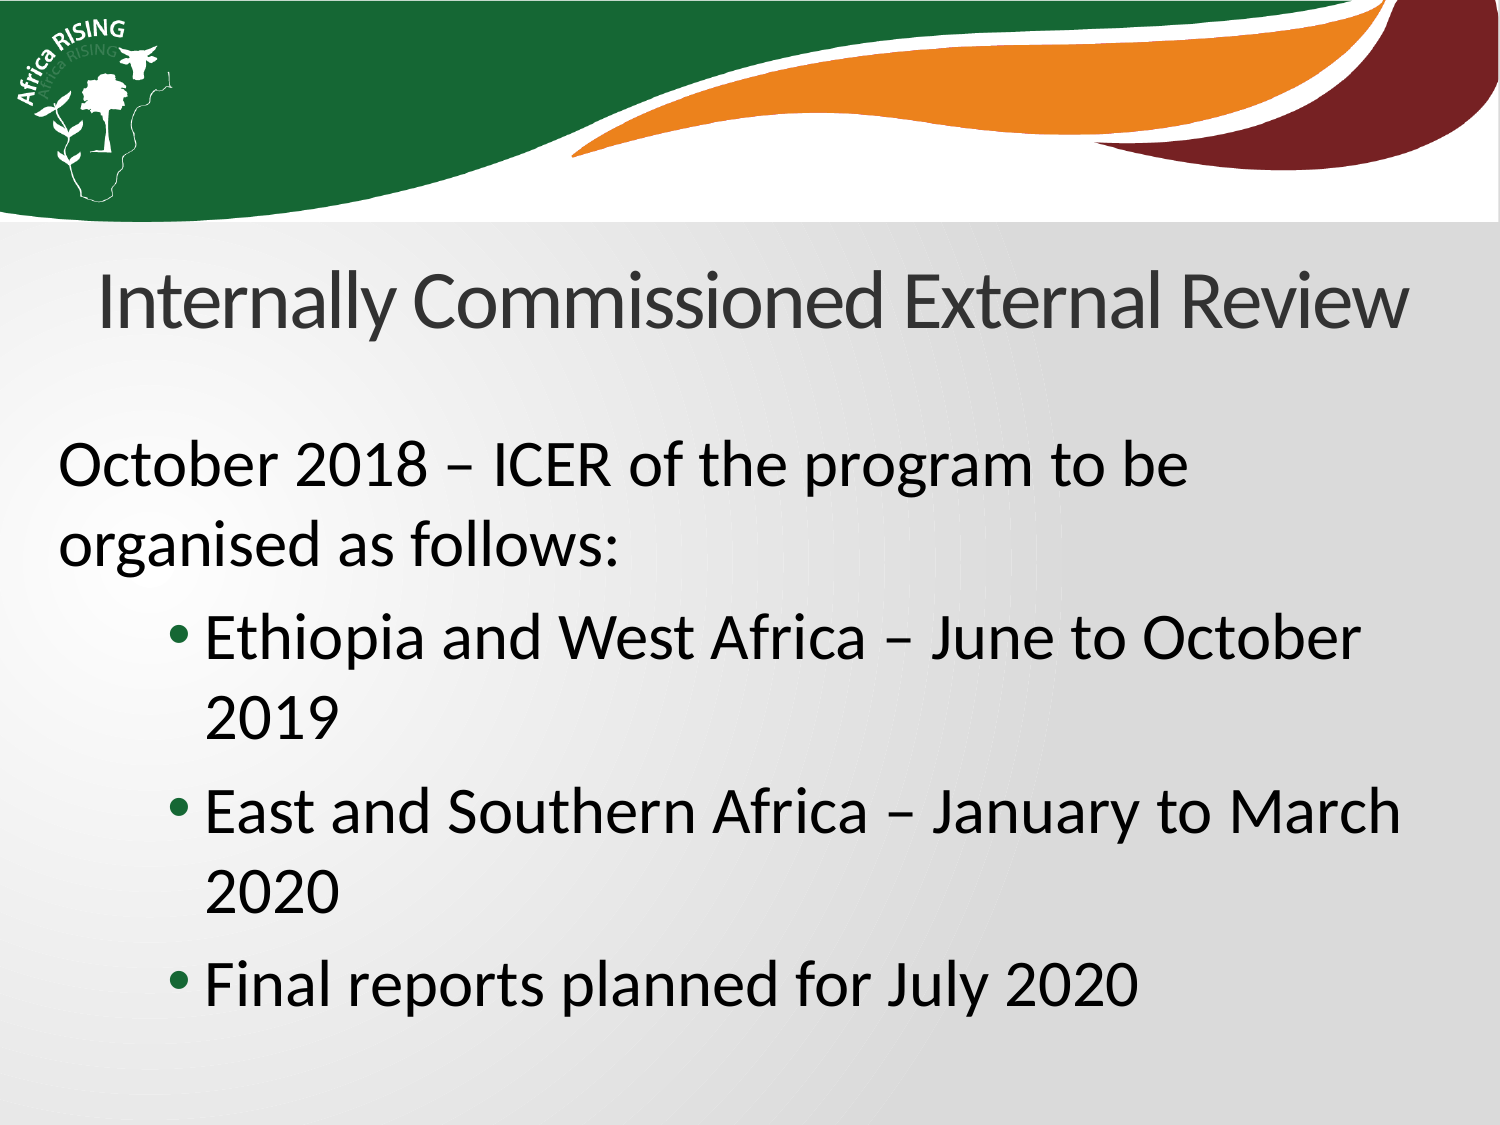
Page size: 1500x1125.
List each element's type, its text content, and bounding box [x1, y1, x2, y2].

title Internally Commissioned External Review [62, 237, 1463, 375]
picture [0, 0, 1499, 222]
list October 2018 – ICER of the program to be organised as follows: Ethiopia and West Africa – June to October 2019 East and Southern Africa – January to March 2020 Final reports planned for July 2020 [24, 412, 1463, 1125]
